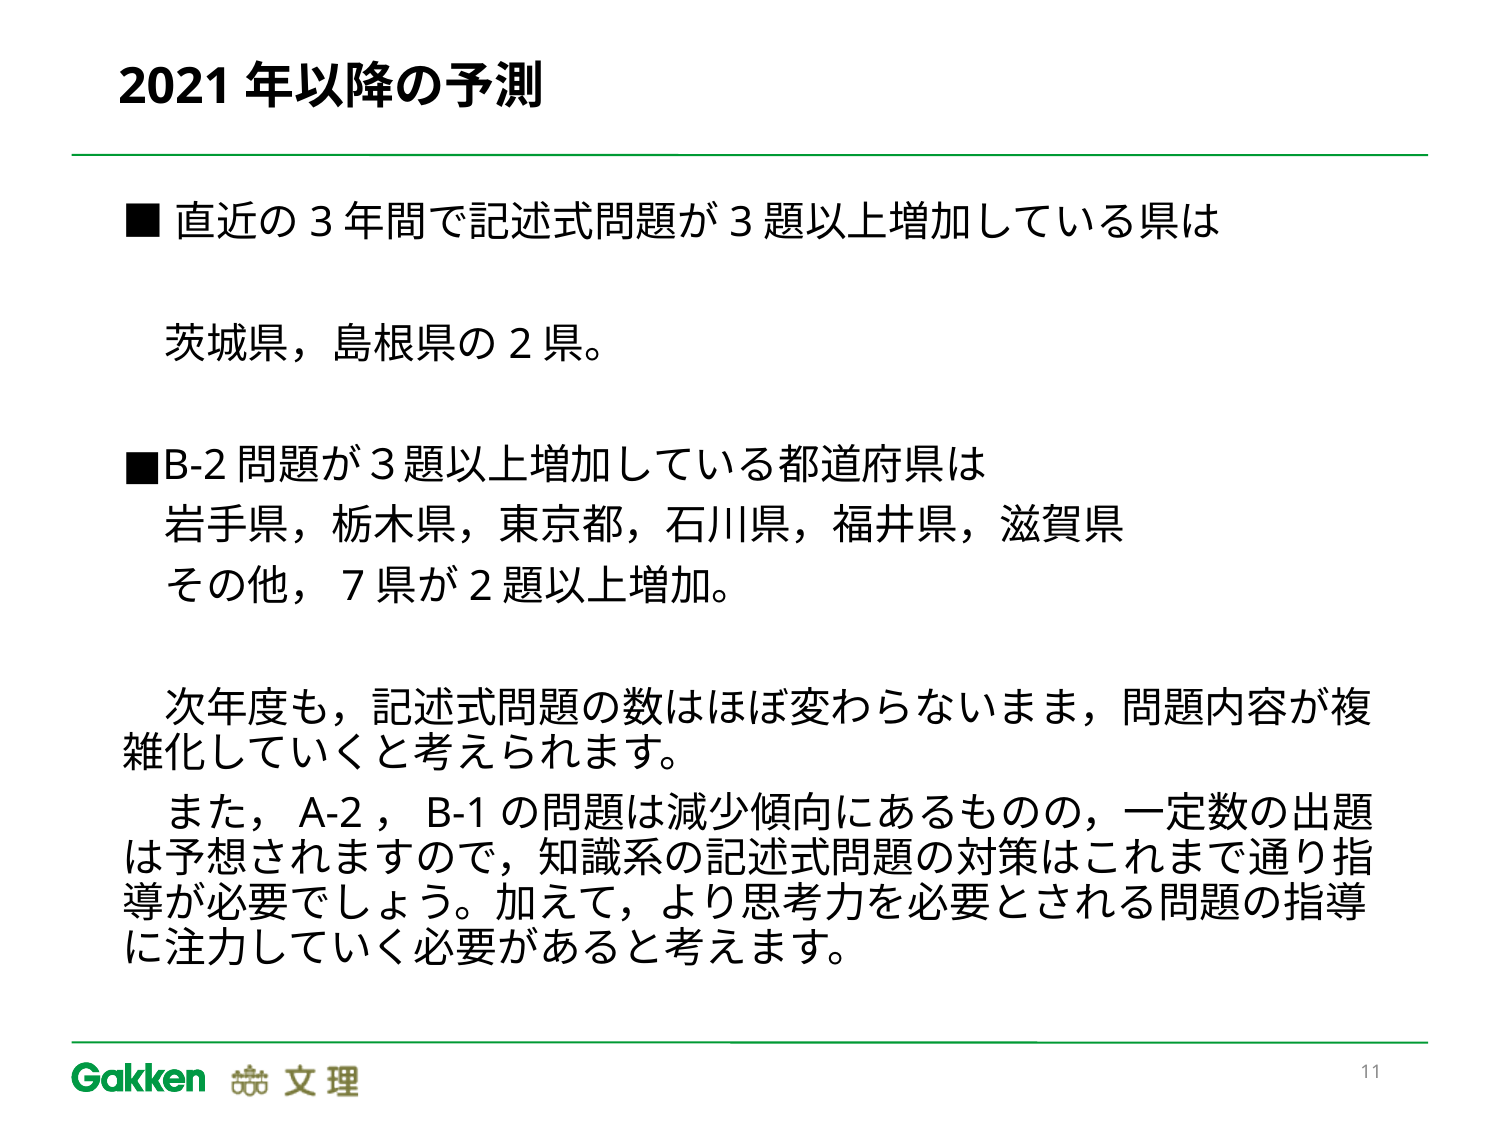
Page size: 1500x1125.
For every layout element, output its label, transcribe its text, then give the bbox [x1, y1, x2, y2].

list ■直近の3年間で記述式問題が3題以上増加している県は 茨城県，島根県の2県。 ■B‐2問題が３題以上増加している都道府県は 岩手県，栃木県，東京都，石川県，福井県，滋賀県 その他，7県が2題以上増加。 次年度も，記述式問題の数はほぼ変わらないまま，問題内容が複雑化していくと考えられます。 また，A-2，B-1の問題は減少傾向にあるものの，一定数の出題は予想されますので，知識系の記述式問題の対策はこれまで通り指導が必要でしょう。加えて，より思考力を必要とされる問題の指導に注力していく必要があると考えます。 [107, 193, 1422, 1013]
slide_number 11 [1059, 1042, 1397, 1103]
title 2021年以降の予測 [103, 0, 1397, 197]
picture [225, 1064, 379, 1099]
picture [71, 1062, 205, 1092]
